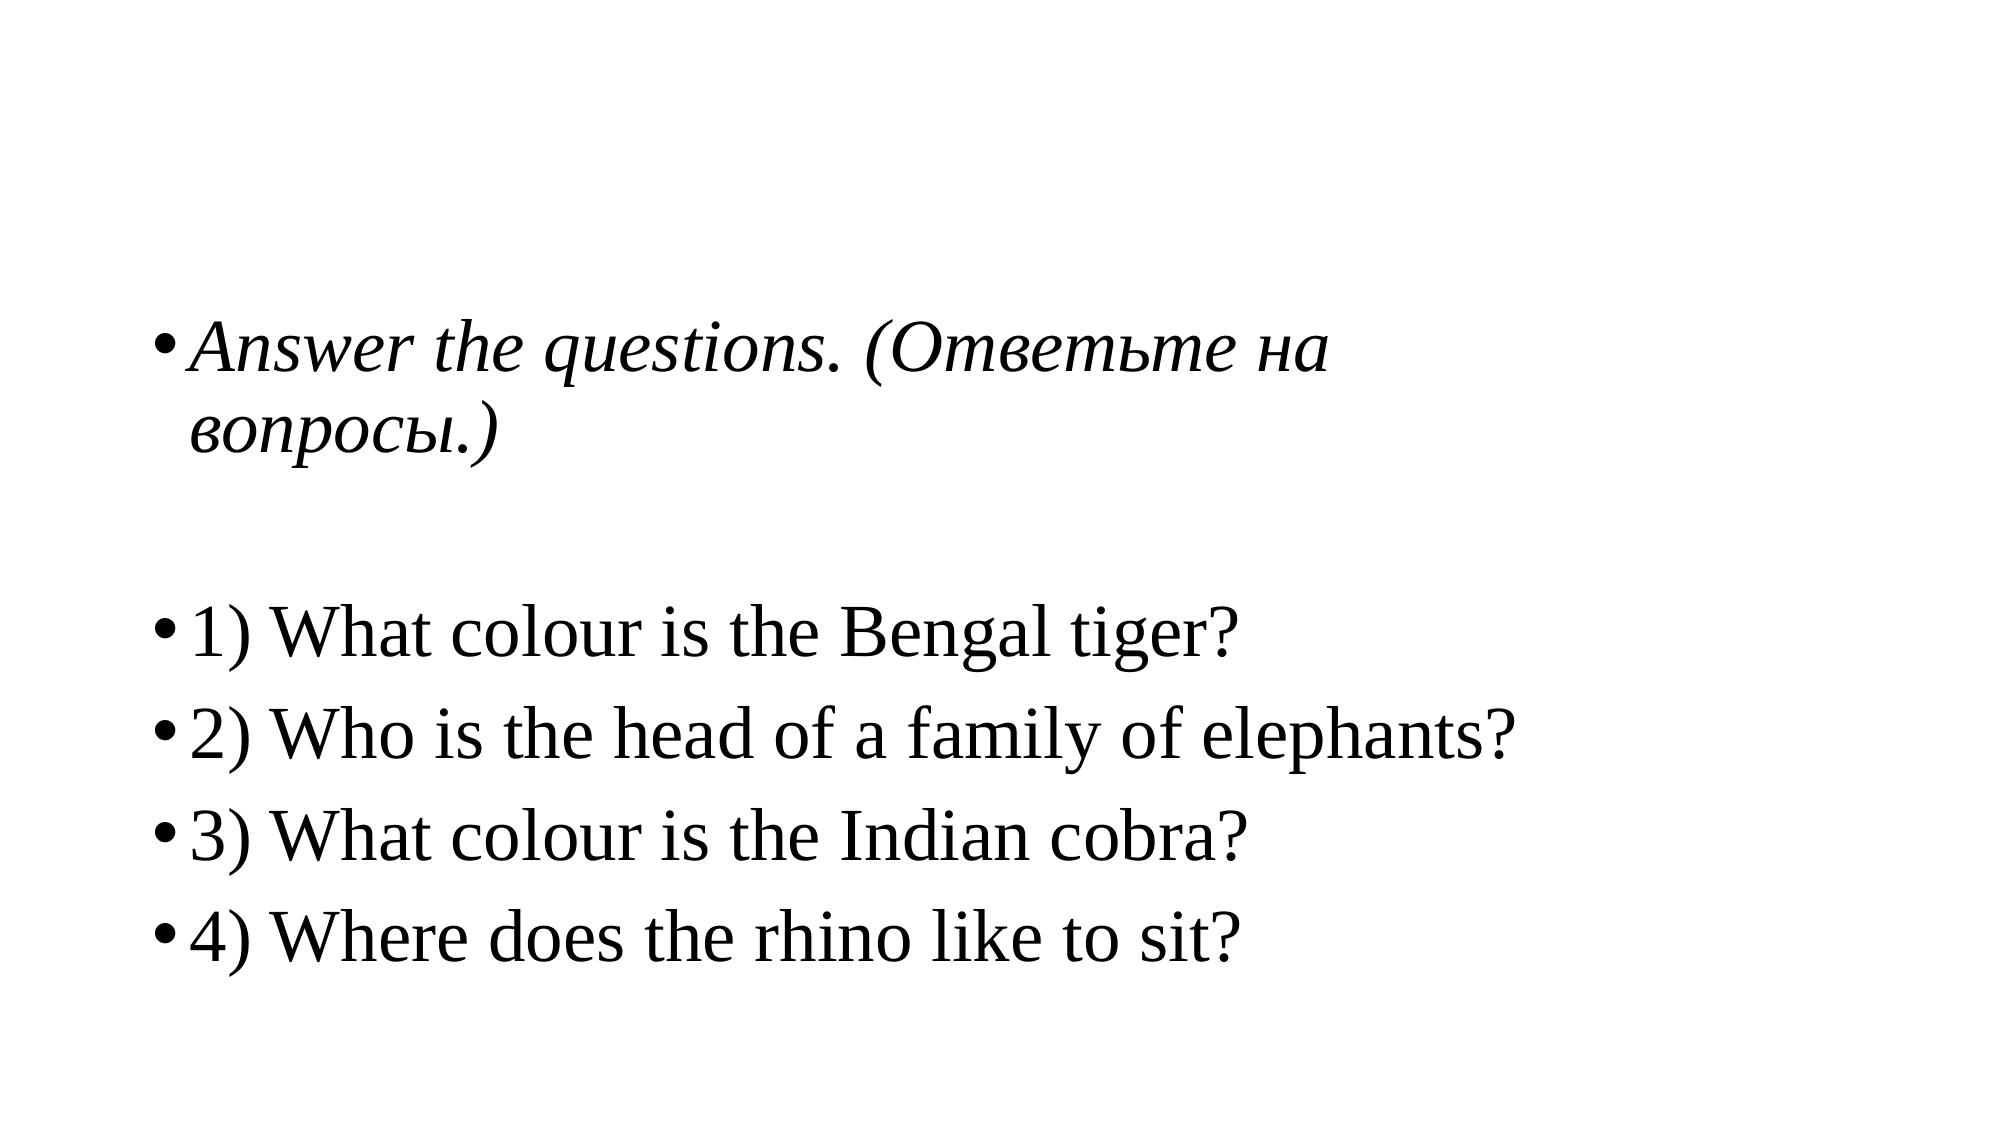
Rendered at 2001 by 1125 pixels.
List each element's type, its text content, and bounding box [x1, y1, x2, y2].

list Answer the questions. (Ответьте на вопросы.) 1) What colour is the Bengal tiger? 2) Who is the head of a family of elephants? 3) What colour is the Indian cobra? 4) Where does the rhino like to sit? [137, 299, 1563, 1014]
text_box [943, 188, 1896, 555]
